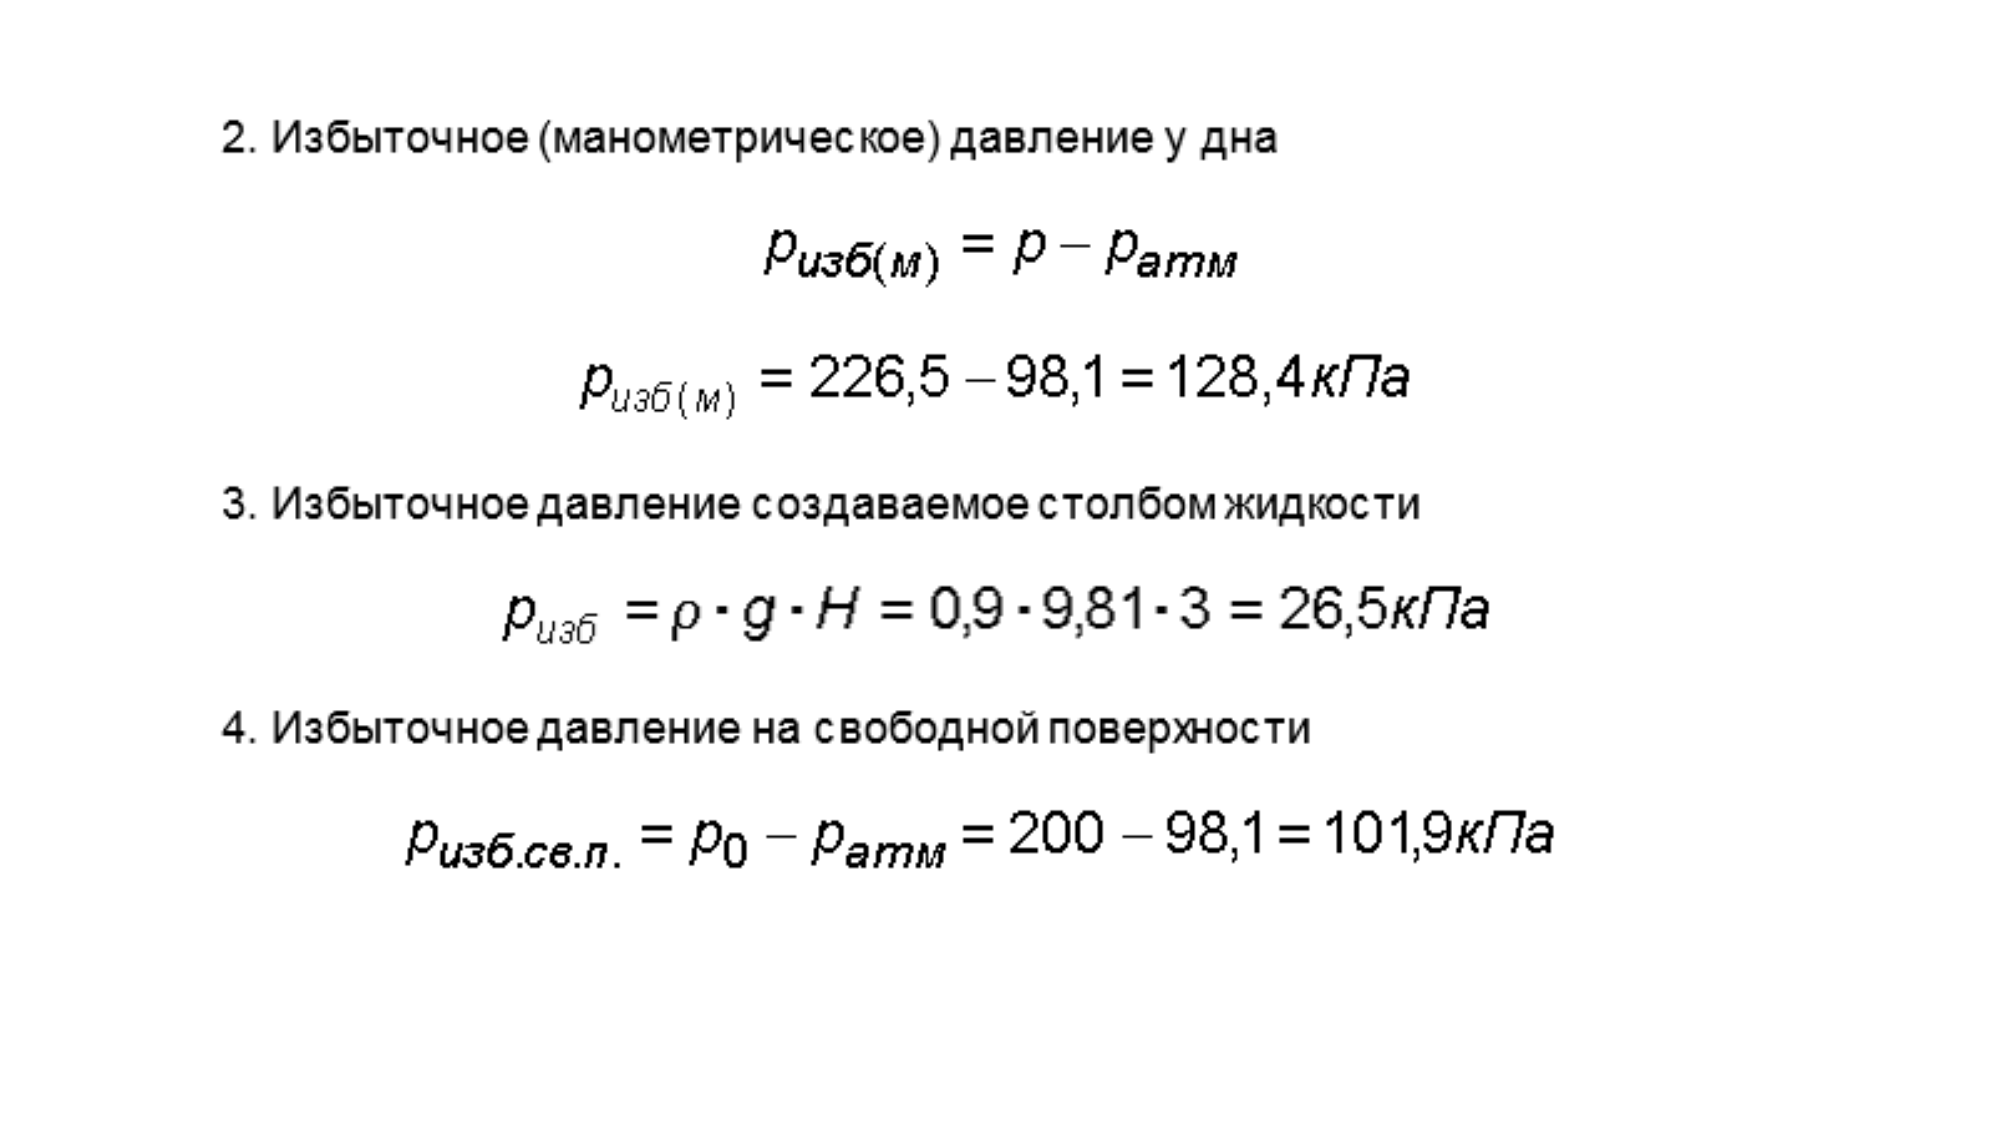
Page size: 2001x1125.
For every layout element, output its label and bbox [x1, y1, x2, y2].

picture [177, 81, 1579, 901]
